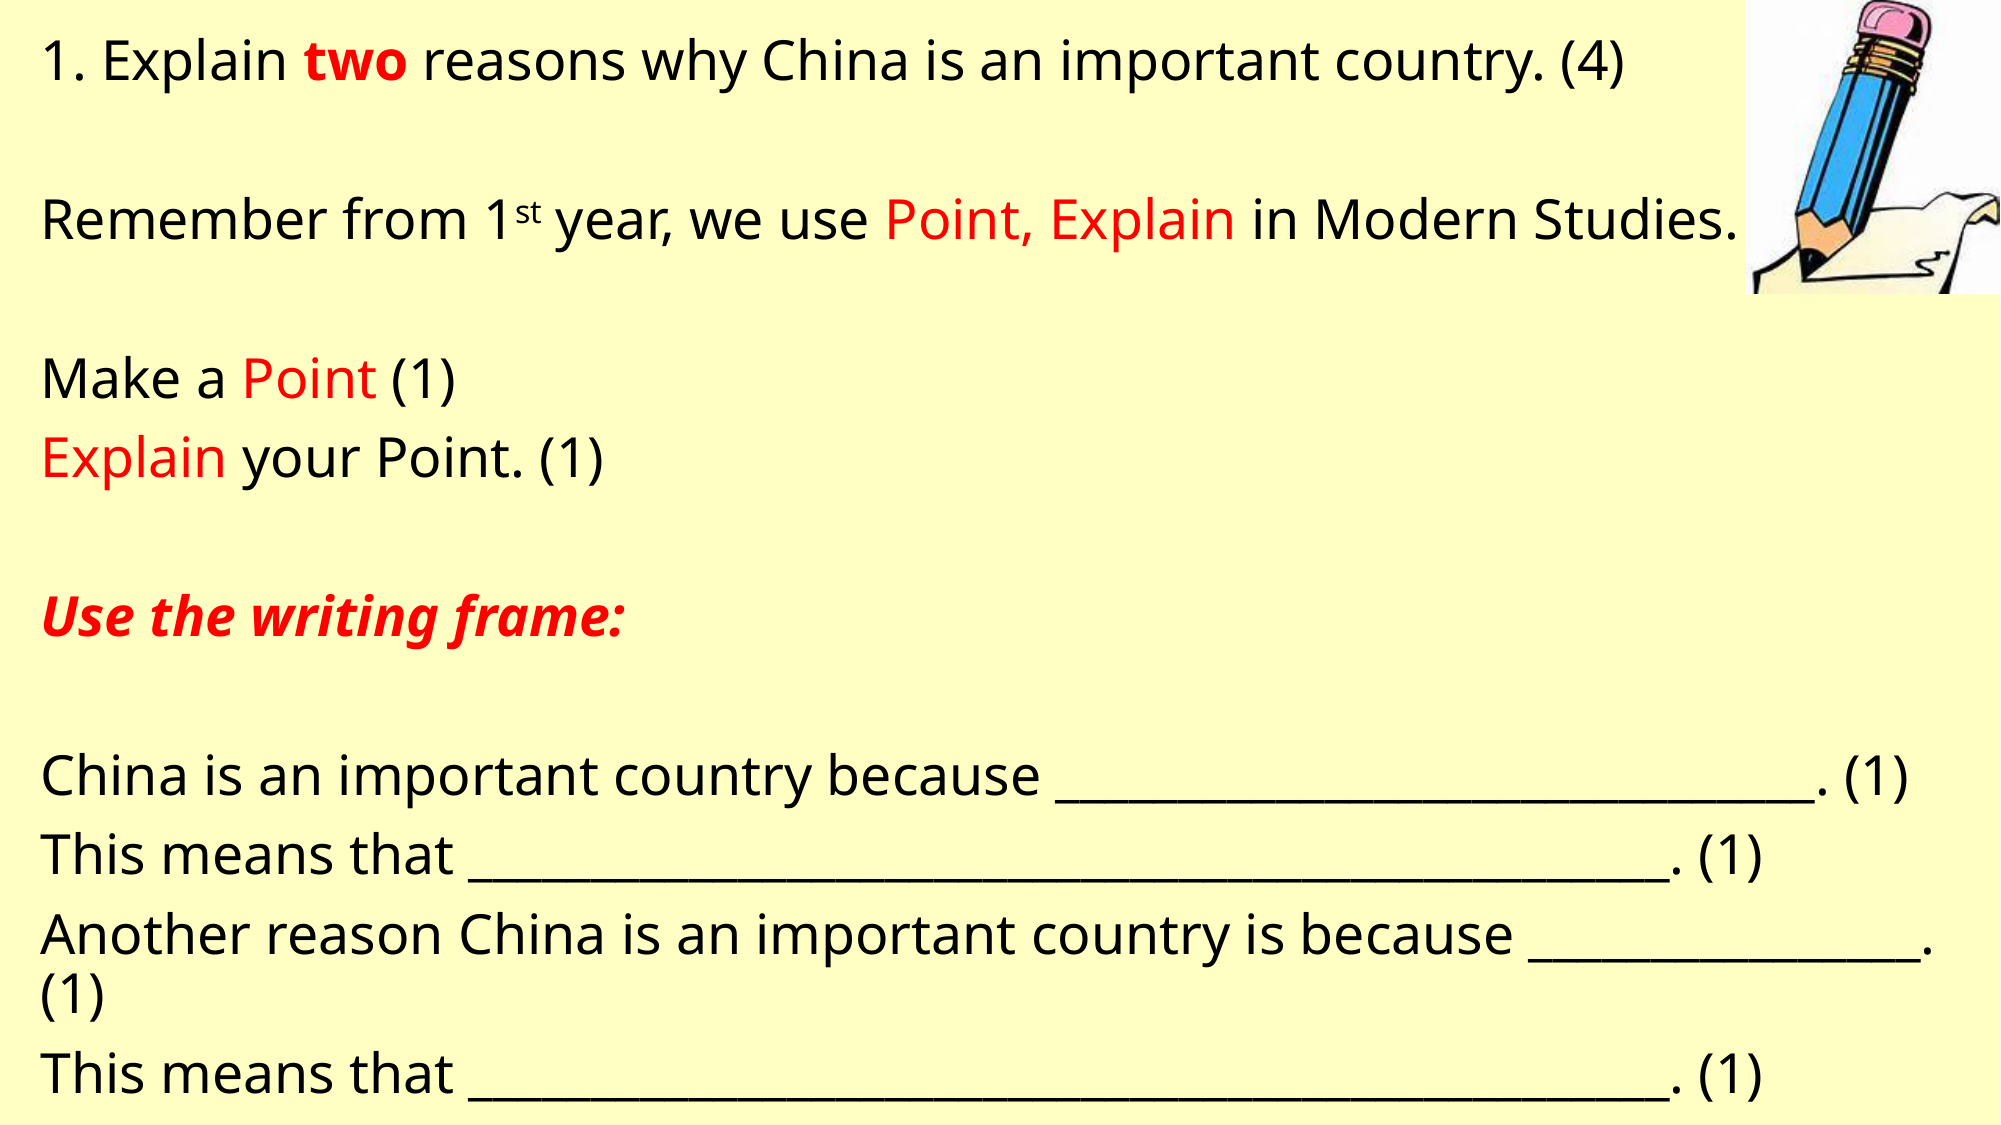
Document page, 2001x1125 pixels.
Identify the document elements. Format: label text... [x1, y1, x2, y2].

list 1. Explain two reasons why China is an important country. (4) Remember from 1st year, we use Point, Explain in Modern Studies. Make a Point (1) Explain your Point. (1) Use the writing frame: China is an important country because _______________________________. (1) This means that _________________________________________________. (1) Another reason China is an important country is because ________________. (1) This means that _________________________________________________. (1) [25, 25, 1959, 1125]
picture [1745, 0, 2000, 294]
